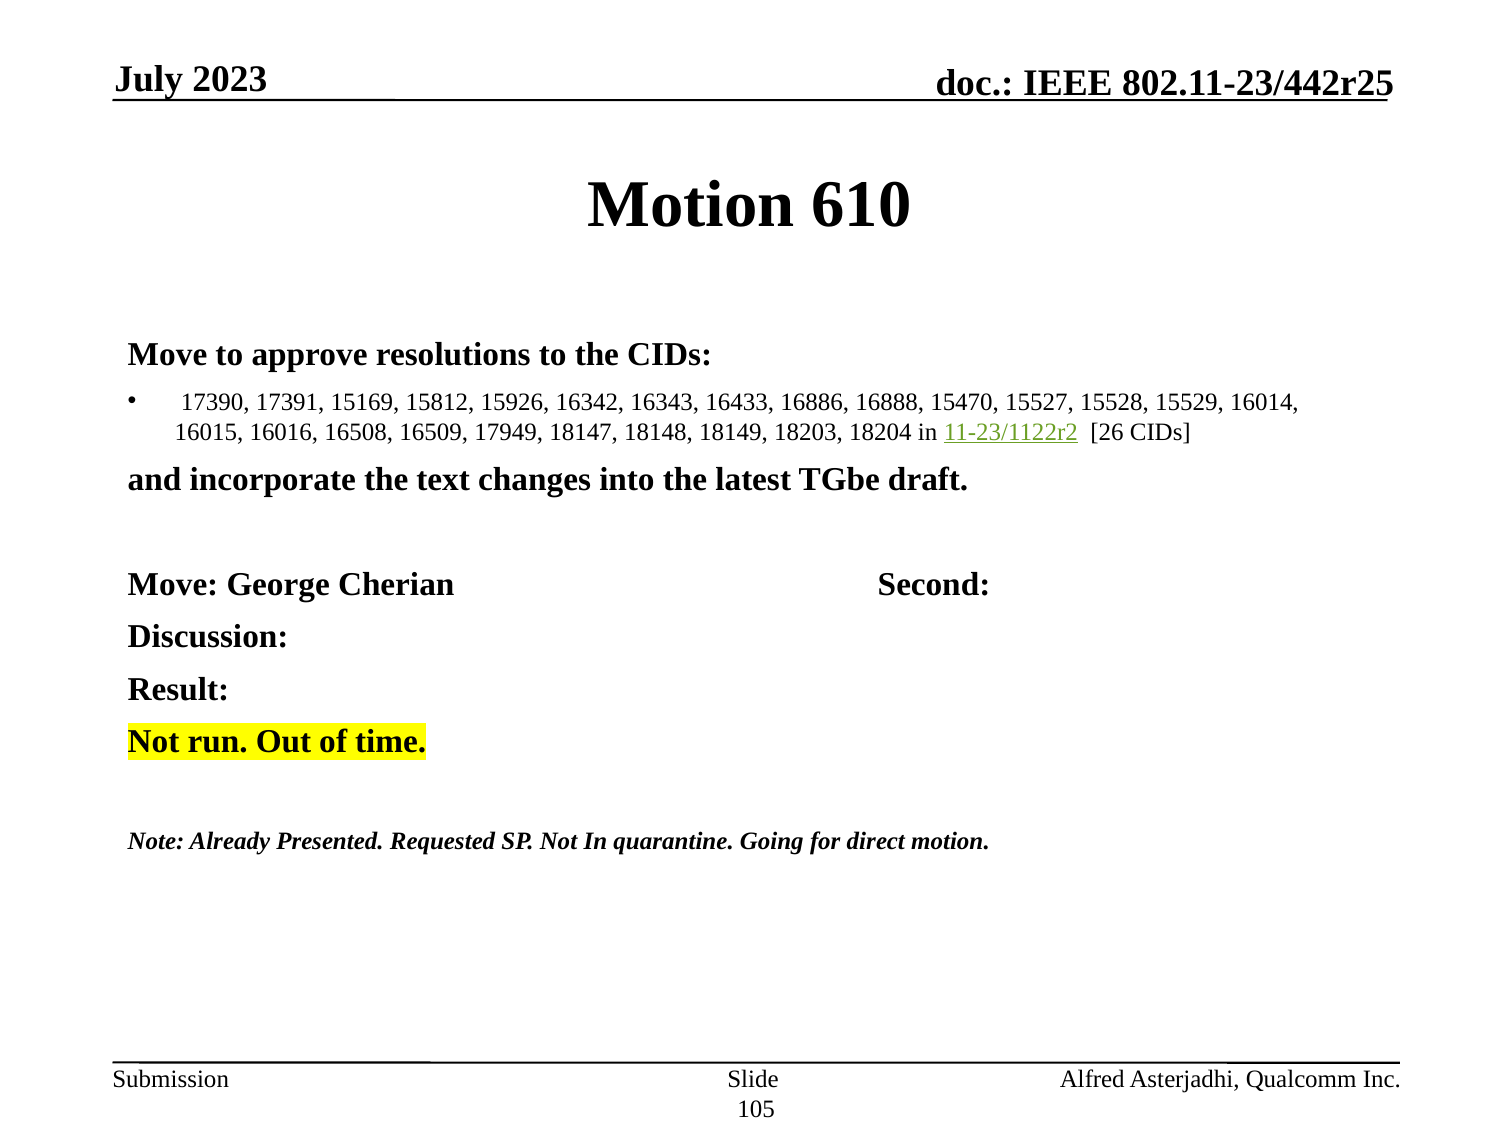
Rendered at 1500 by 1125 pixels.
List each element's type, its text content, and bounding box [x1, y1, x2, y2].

list Move to approve resolutions to the CIDs: 17390, 17391, 15169, 15812, 15926, 16342, 16343, 16433, 16886, 16888, 15470, 15527, 15528, 15529, 16014, 16015, 16016, 16508, 16509, 17949, 18147, 18148, 18149, 18203, 18204 in 11-23/1122r2 [26 CIDs] and incorporate the text changes into the latest TGbe draft. Move: George Cherian Second: Discussion: Result: Not run. Out of time. Note: Already Presented. Requested SP. Not In quarantine. Going for direct motion. [112, 324, 1388, 1063]
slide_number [114, 54, 423, 100]
title Motion 610 [112, 112, 1388, 288]
footer Alfred Asterjadhi, Qualcomm Inc. [878, 1061, 1402, 1093]
slide_number Slide 105 [712, 1061, 800, 1123]
